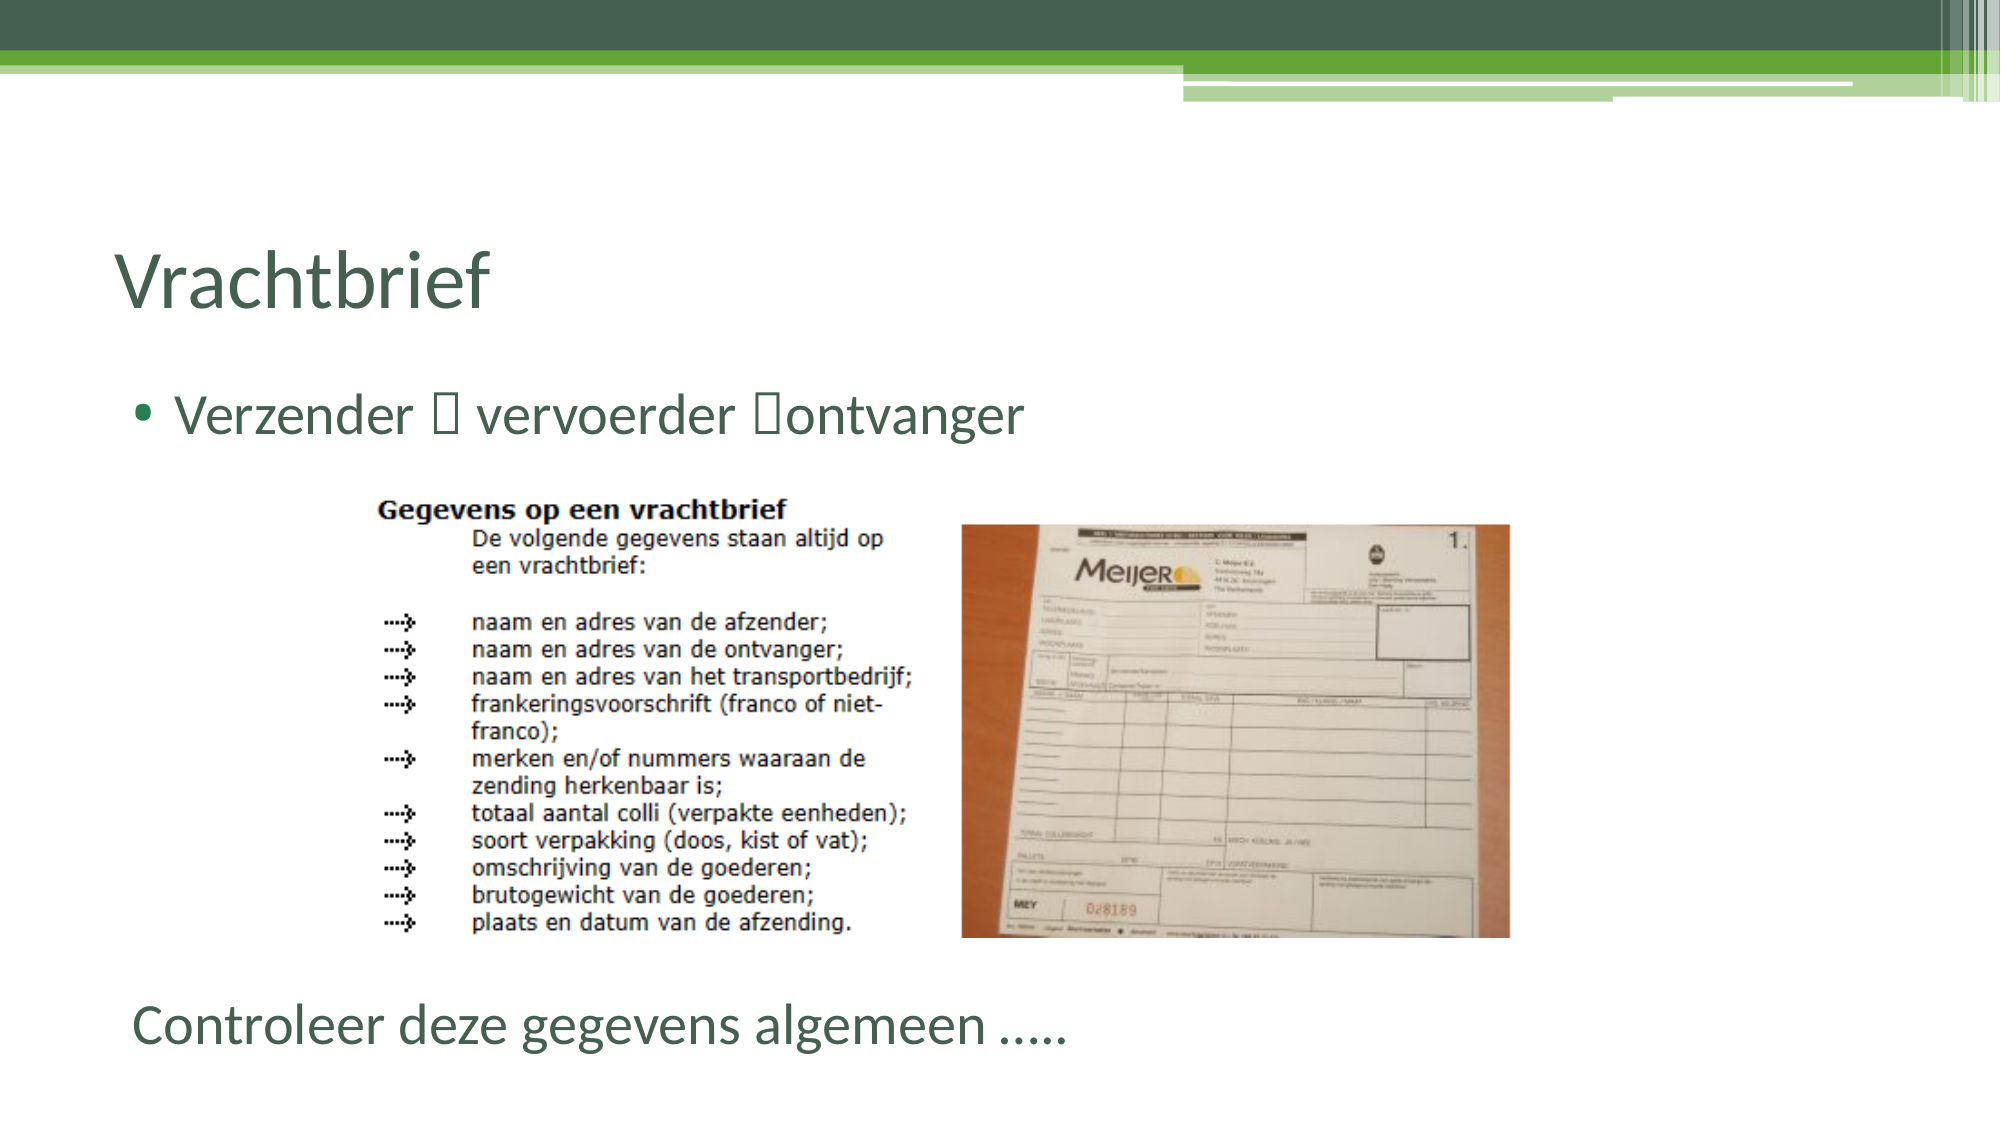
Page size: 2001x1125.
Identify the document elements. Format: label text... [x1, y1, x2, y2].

list Verzender  vervoerder ontvanger Controleer deze gegevens algemeen ….. [99, 368, 1900, 1079]
picture [365, 483, 1514, 938]
title Vrachtbrief [99, 187, 1900, 363]
